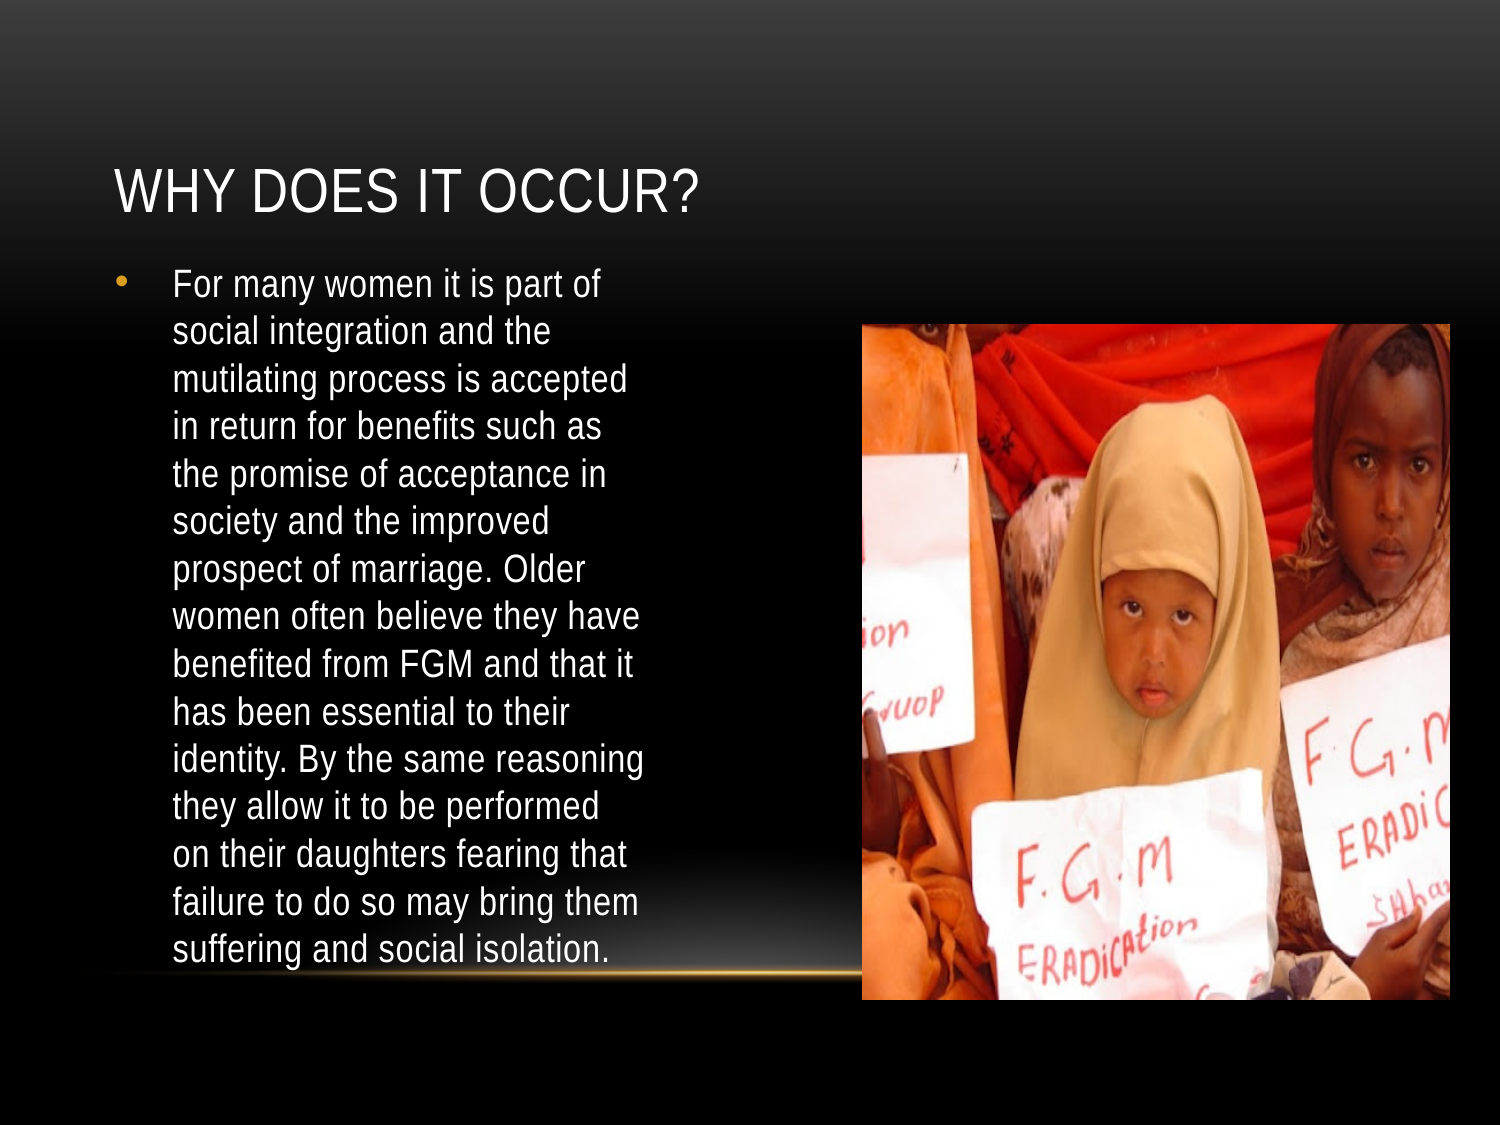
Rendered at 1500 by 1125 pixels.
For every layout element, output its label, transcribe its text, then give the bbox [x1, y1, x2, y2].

title Why does it occur? [99, 45, 1400, 233]
picture [0, 0, 1500, 1125]
list For many women it is part of social integration and the mutilating process is accepted in return for benefits such as the promise of acceptance in society and the improved prospect of marriage. Older women often believe they have benefited from FGM and that it has been essential to their identity. By the same reasoning they allow it to be performed on their daughters fearing that failure to do so may bring them suffering and social isolation. [99, 249, 662, 988]
